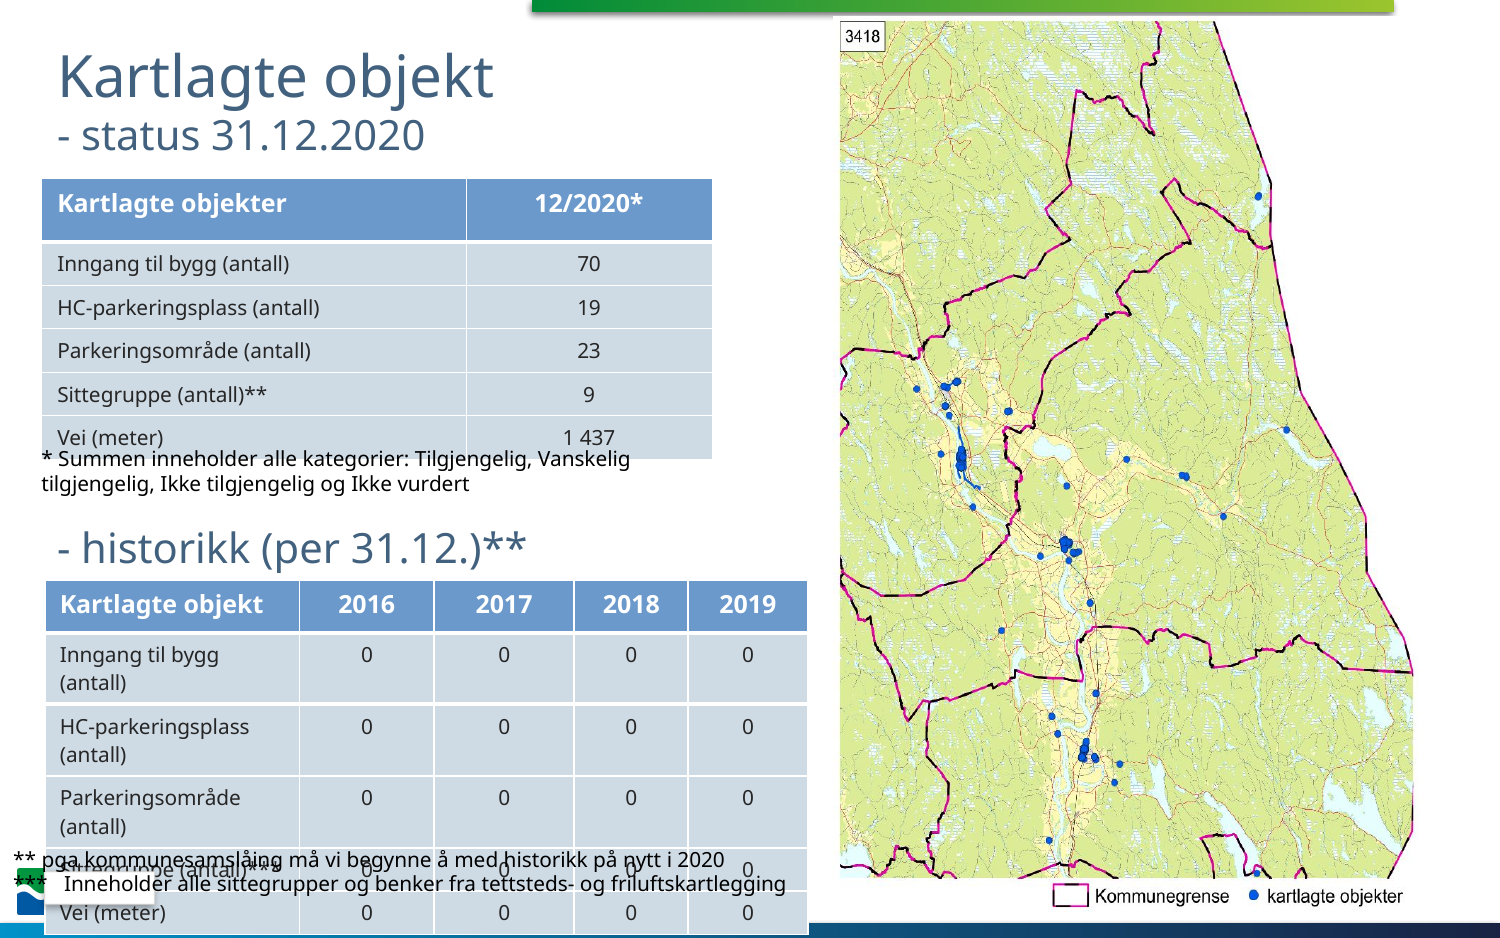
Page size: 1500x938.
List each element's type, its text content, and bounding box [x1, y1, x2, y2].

table_header 2019 [689, 581, 807, 631]
table_cell 0 [575, 706, 687, 775]
table_cell 1 437 [467, 416, 712, 459]
table_cell 23 [467, 329, 712, 372]
table_cell Vei (meter) [42, 416, 466, 438]
table_cell 0 [300, 777, 433, 838]
table_cell 0 [300, 635, 433, 702]
picture [833, 16, 1419, 913]
table_cell 0 [435, 777, 573, 838]
table_cell 0 [575, 635, 687, 702]
table_cell 0 [435, 635, 573, 702]
table_cell 0 [300, 706, 433, 775]
table_cell 0 [689, 777, 807, 847]
table_cell 0 [435, 706, 573, 775]
text_box ** pga kommunesamslåing må vi begynne å med historikk på nytt i 2020 *** Inneholder alle sittegrupper og benker fra tettsteds- og friluftskartlegging [0, 838, 802, 904]
text_box Kartlagte objekt - status 31.12.2020 [42, 24, 828, 167]
table_cell 9 [467, 373, 712, 415]
text_box - historikk (per 31.12.)** [42, 496, 828, 580]
table_cell Parkeringsområde (antall) [46, 777, 299, 838]
table_cell 0 [575, 904, 687, 934]
table_cell Inngang til bygg (antall) [46, 635, 299, 702]
table_header 2018 [575, 581, 687, 631]
table_cell 0 [435, 904, 573, 934]
table_header 2017 [435, 581, 573, 631]
table_cell 0 [689, 635, 807, 702]
table_header Kartlagte objekter [42, 179, 466, 240]
text_box * Summen inneholder alle kategorier: Tilgjengelig, Vanskelig tilgjengelig, Ikke tilgjengelig og Ikke vurdert [26, 438, 711, 504]
table_cell 0 [689, 892, 807, 934]
table_header Kartlagte objekt [46, 581, 299, 631]
table_cell HC-parkeringsplass (antall) [42, 286, 466, 328]
table_header 12/2020* [467, 179, 712, 240]
table_cell 0 [300, 904, 433, 934]
table_cell 0 [802, 849, 807, 890]
table_cell 0 [575, 777, 687, 838]
table_cell 70 [467, 244, 712, 285]
table_cell Sittegruppe (antall)** [42, 373, 466, 415]
table_cell Inngang til bygg (antall) [42, 244, 466, 285]
table_cell 19 [467, 286, 712, 328]
table_header 2016 [300, 581, 433, 631]
table_cell 0 [689, 706, 807, 775]
table_cell HC-parkeringsplass (antall) [46, 706, 299, 775]
table_cell Parkeringsområde (antall) [42, 329, 466, 372]
table_cell Vei (meter) [46, 904, 299, 934]
